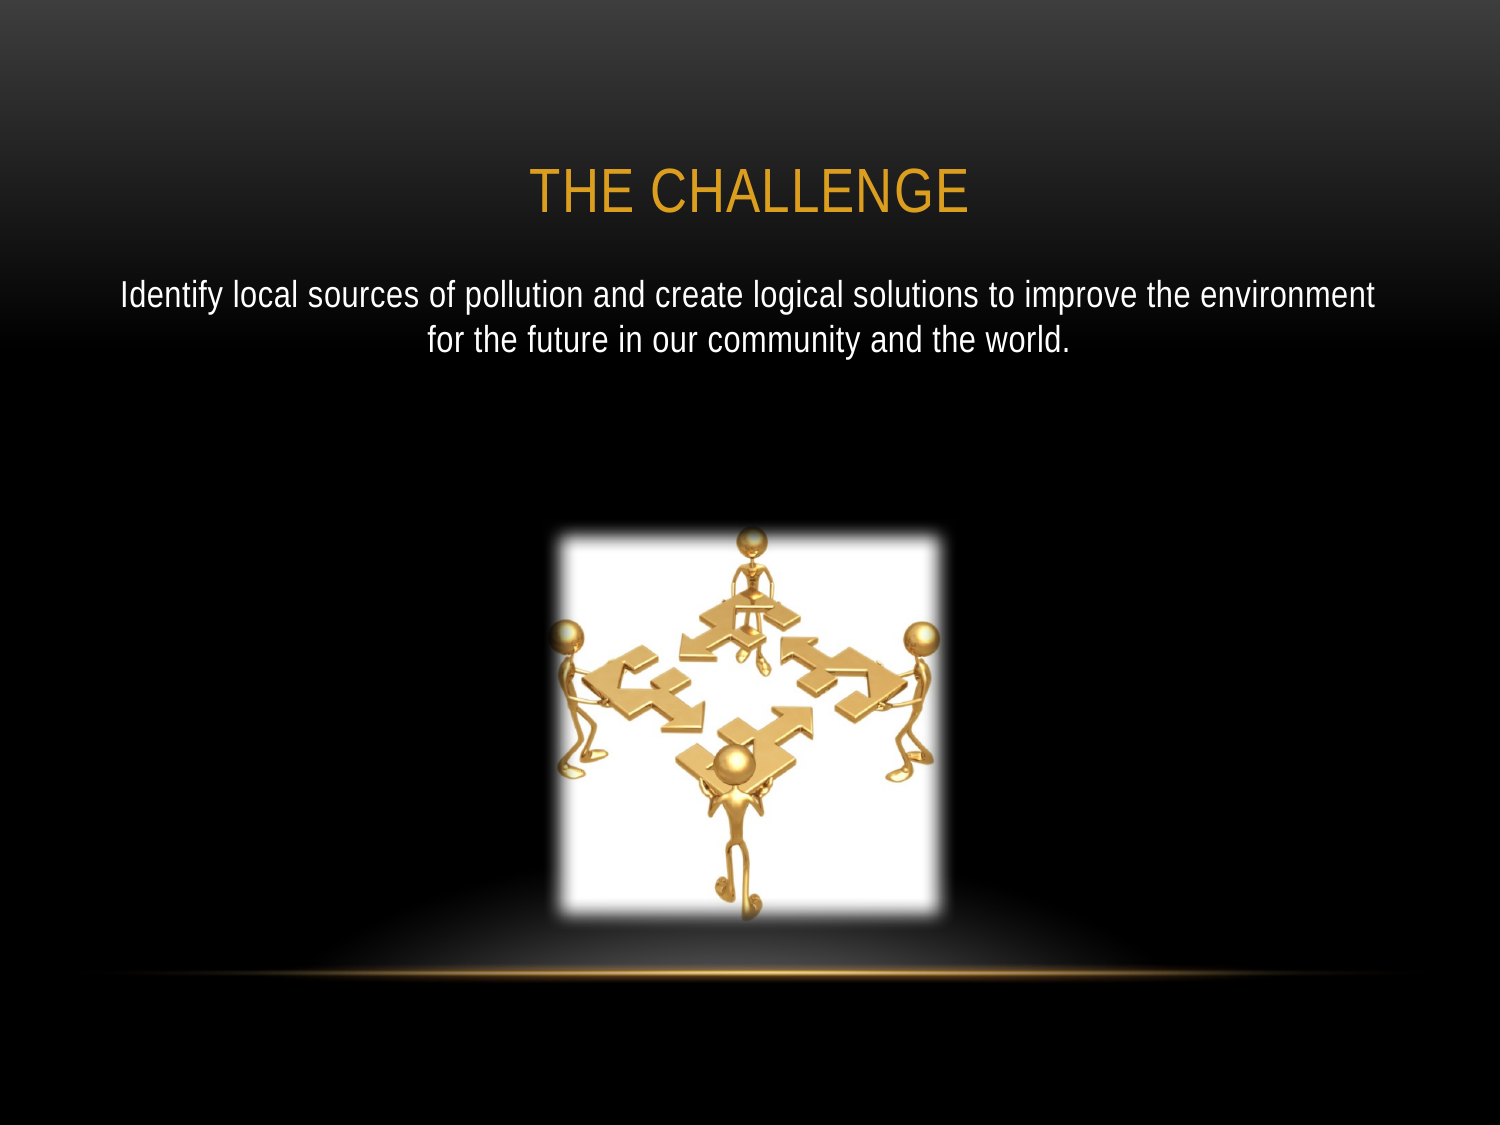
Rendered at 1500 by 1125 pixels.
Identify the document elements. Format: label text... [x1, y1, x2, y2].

picture [0, 0, 1500, 1125]
title The Challenge [99, 45, 1400, 233]
list Identify local sources of pollution and create logical solutions to improve the environment for the future in our community and the world. [99, 262, 1400, 425]
